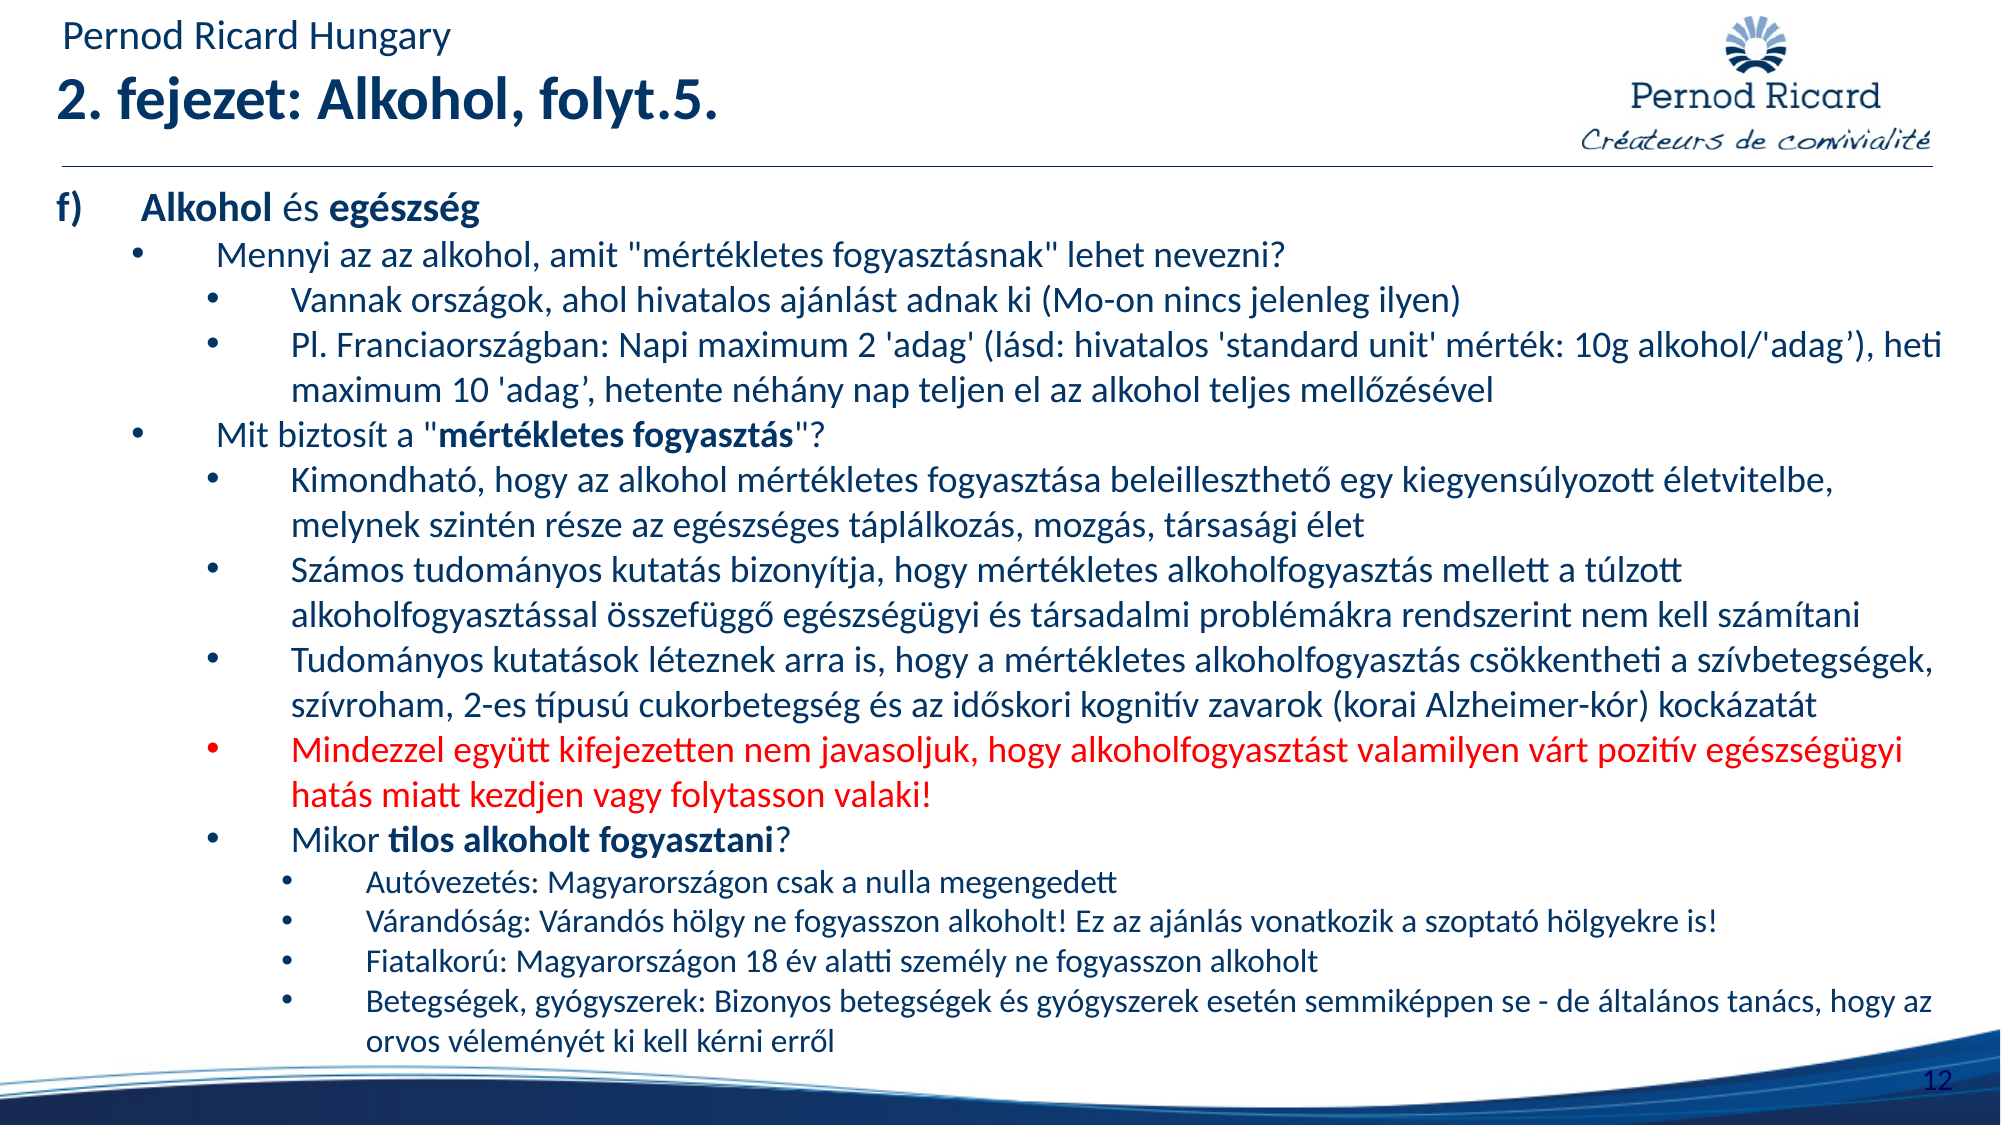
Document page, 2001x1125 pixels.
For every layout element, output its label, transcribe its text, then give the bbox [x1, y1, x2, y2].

title 2. fejezet: Alkohol, folyt.5. [41, 33, 1839, 140]
text_box 12 [1853, 1067, 1973, 1119]
text_box Pernod Ricard Hungary [47, 0, 467, 65]
text_box Alkohol és egészség Mennyi az az alkohol, amit "mértékletes fogyasztásnak" lehet nevezni? Vannak országok, ahol hivatalos ajánlást adnak ki (Mo-on nincs jelenleg ilyen) Pl. Franciaországban: Napi maximum 2 'adag' (lásd: hivatalos 'standard unit' mérték: 10g alkohol/'adag’), heti maximum 10 'adag’, hetente néhány nap teljen el az alkohol teljes mellőzésével Mit biztosít a "mértékletes fogyasztás"? Kimondható, hogy az alkohol mértékletes fogyasztása beleilleszthető egy kiegyensúlyozott életvitelbe, melynek szintén része az egészséges táplálkozás, mozgás, társasági élet Számos tudományos kutatás bizonyítja, hogy mértékletes alkoholfogyasztás mellett a túlzott alkoholfogyasztással összefüggő egészségügyi és társadalmi problémákra rendszerint nem kell számítani Tudományos kutatások léteznek arra is, hogy a mértékletes alkoholfogyasztás csökkentheti a szívbetegségek, szívroham, 2-es típusú cukorbetegség és az időskori kognitív zavarok (korai Alzheimer-kór) kockázatát Mindezzel együtt kifejezetten nem javasoljuk, hogy alkoholfogyasztást valamilyen várt pozitív egészségügyi hatás miatt kezdjen vagy folytasson valaki! Mikor tilos alkoholt fogyasztani? Autóvezetés: Magyarországon csak a nulla megengedett Várandóság: Várandós hölgy ne fogyasszon alkoholt! Ez az ajánlás vonatkozik a szoptató hölgyekre is! Fiatalkorú: Magyarországon 18 év alatti személy ne fogyasszon alkoholt Betegségek, gyógyszerek: Bizonyos betegségek és gyógyszerek esetén semmiképpen se - de általános tanács, hogy az orvos véleményét ki kell kérni erről [41, 172, 1987, 1067]
picture [0, 0, 2001, 1125]
